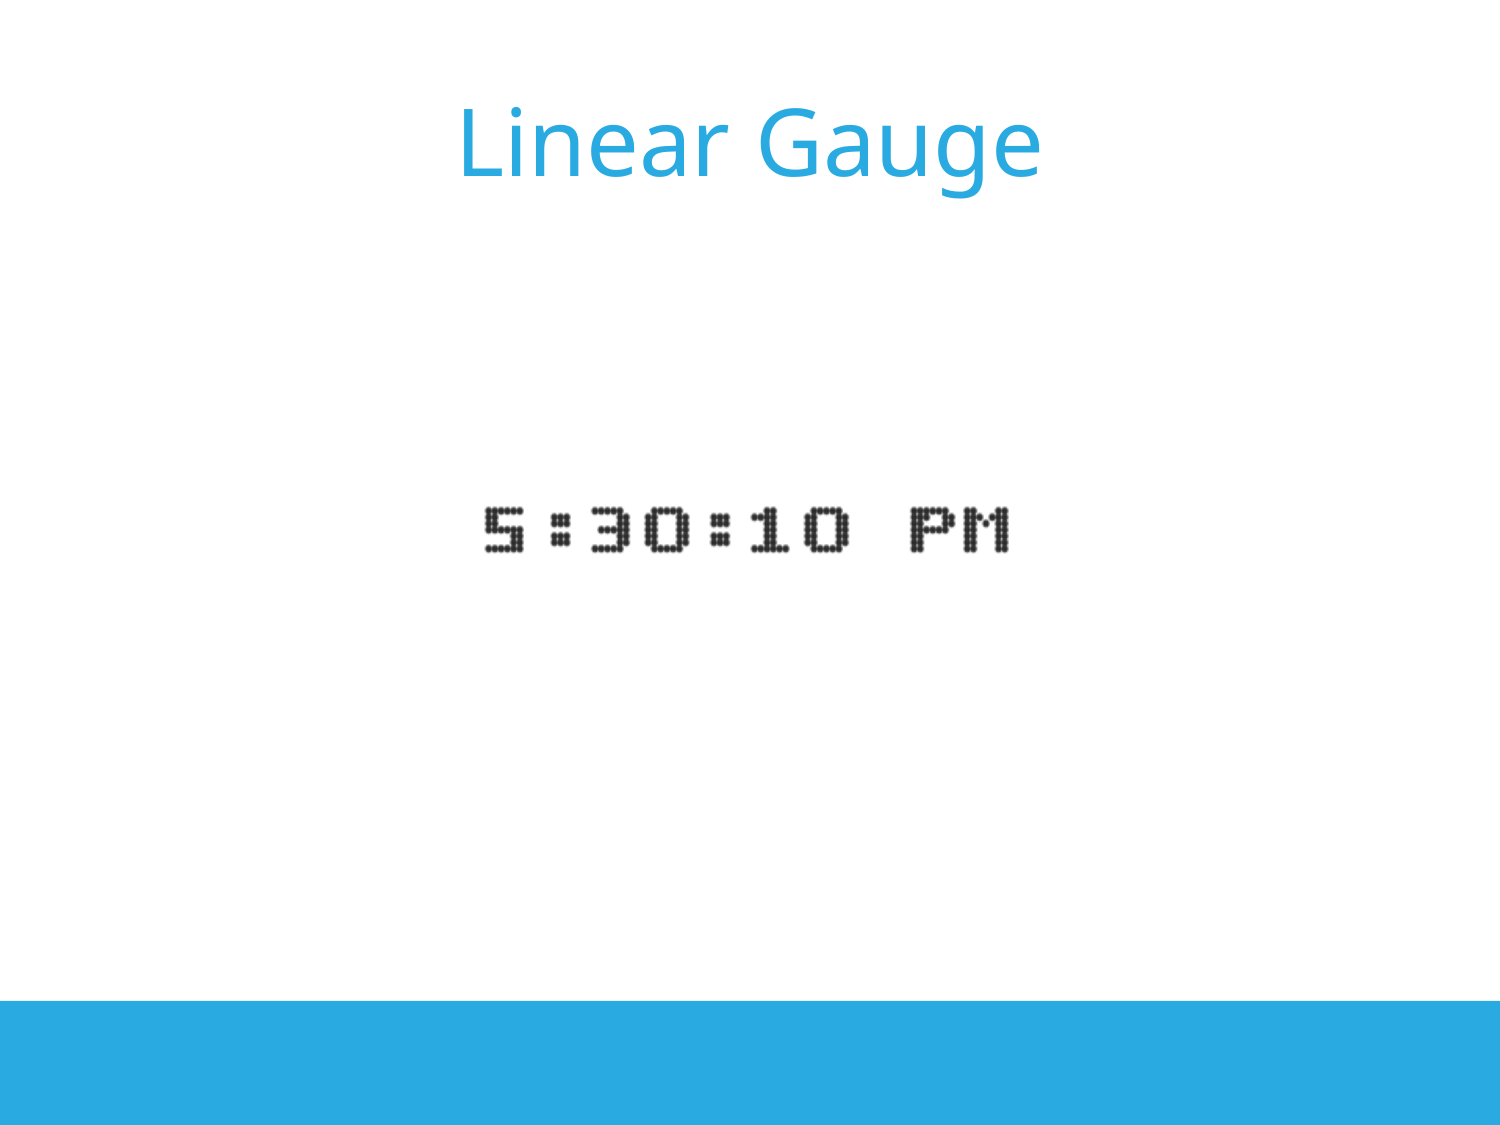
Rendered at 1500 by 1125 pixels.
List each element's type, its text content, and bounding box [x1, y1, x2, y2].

picture [462, 447, 1037, 617]
text_box [0, 999, 1500, 1125]
title Linear Gauge [75, 45, 1425, 233]
